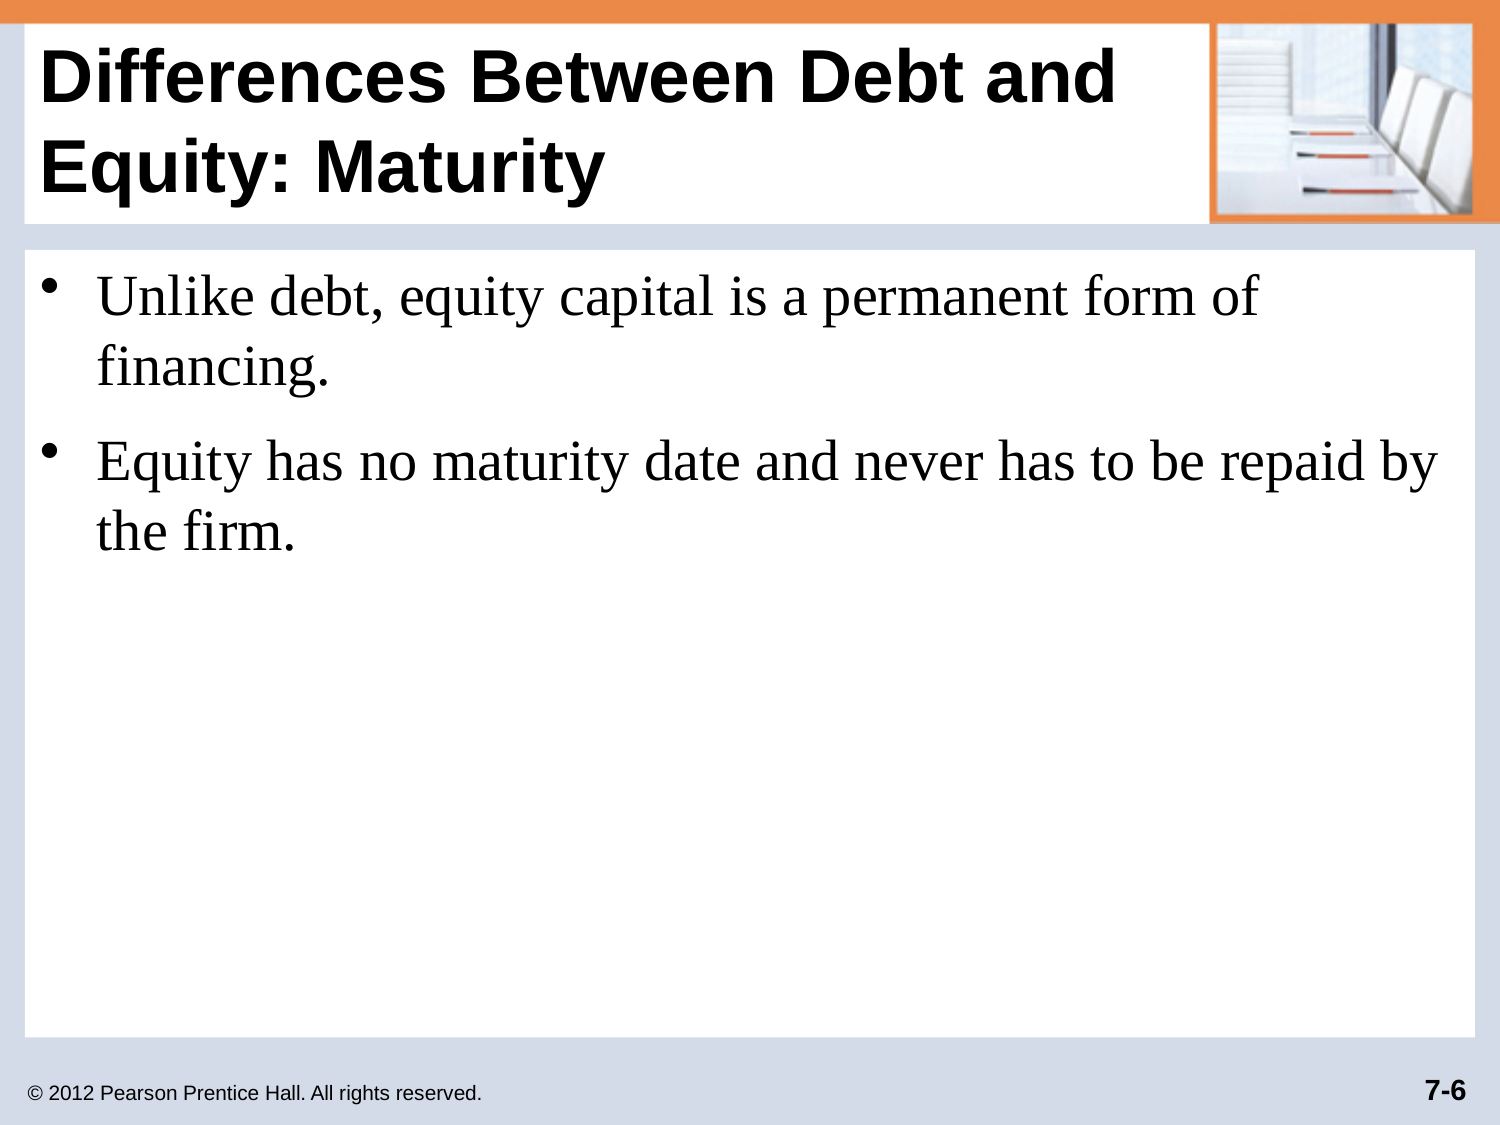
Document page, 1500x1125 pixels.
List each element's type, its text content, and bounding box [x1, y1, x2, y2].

title Differences Between Debt and Equity: Maturity [24, 64, 1201, 171]
slide_number 7-6 [1331, 1038, 1482, 1114]
list Unlike debt, equity capital is a permanent form of financing. Equity has no maturity date and never has to be repaid by the firm. [24, 249, 1476, 1013]
picture [0, 0, 1500, 224]
footer © 2012 Pearson Prentice Hall. All rights reserved. [12, 1037, 938, 1113]
